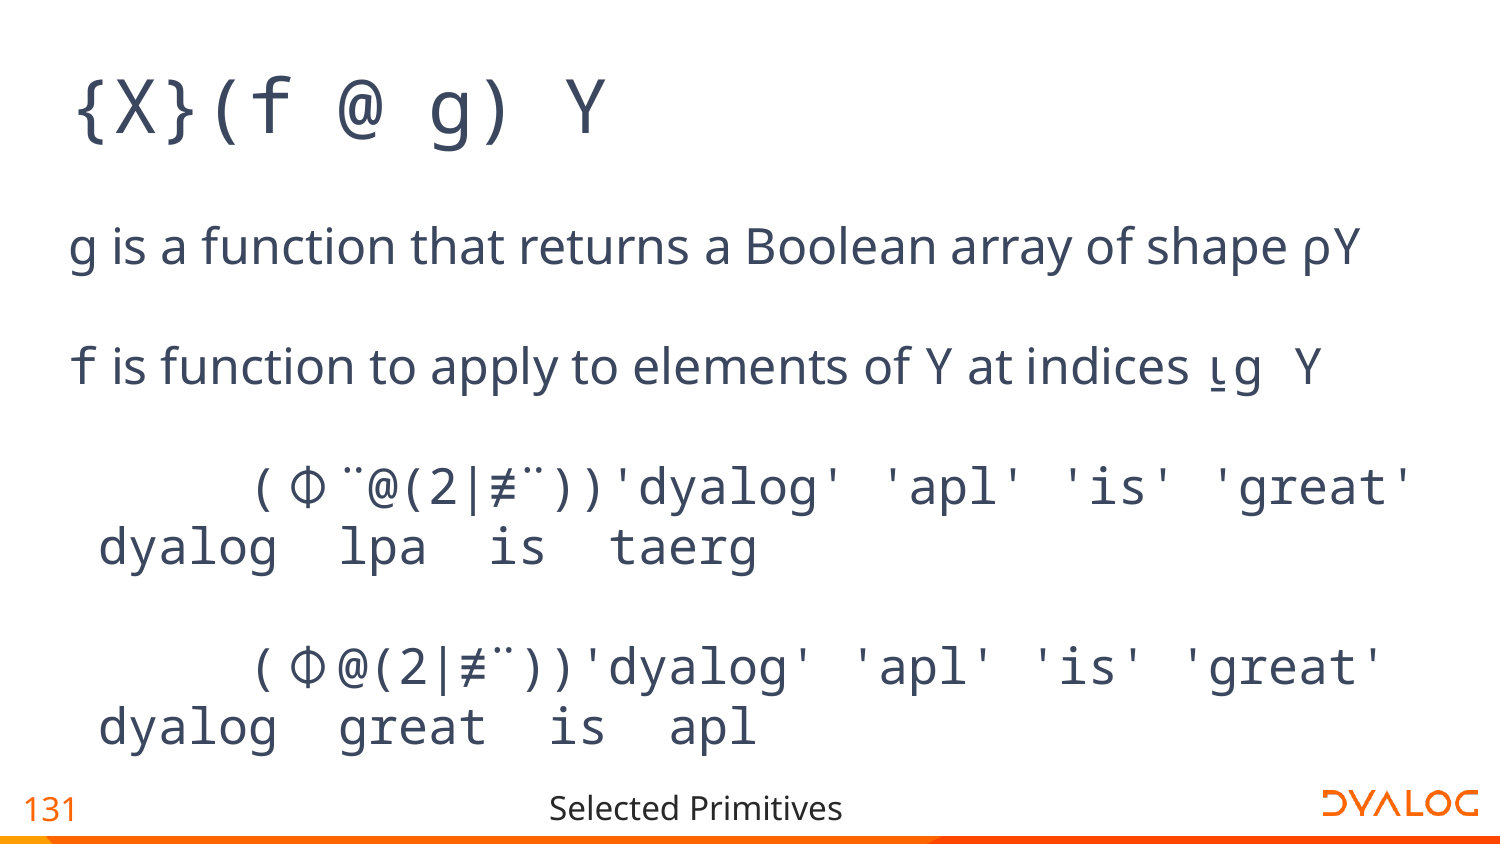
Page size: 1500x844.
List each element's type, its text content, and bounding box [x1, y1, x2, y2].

picture [1323, 790, 1478, 816]
title {X}(f @ g) Y [53, 43, 1453, 157]
picture [0, 836, 1500, 844]
list g is a function that returns a Boolean array of shape ⍴Y f is function to apply to elements of Y at indices ⍸g Y (⌽¨@(2|≢¨))'dyalog' 'apl' 'is' 'great' dyalog lpa is taerg (⌽@(2|≢¨))'dyalog' 'apl' 'is' 'great' dyalog great is apl [53, 207, 1453, 740]
